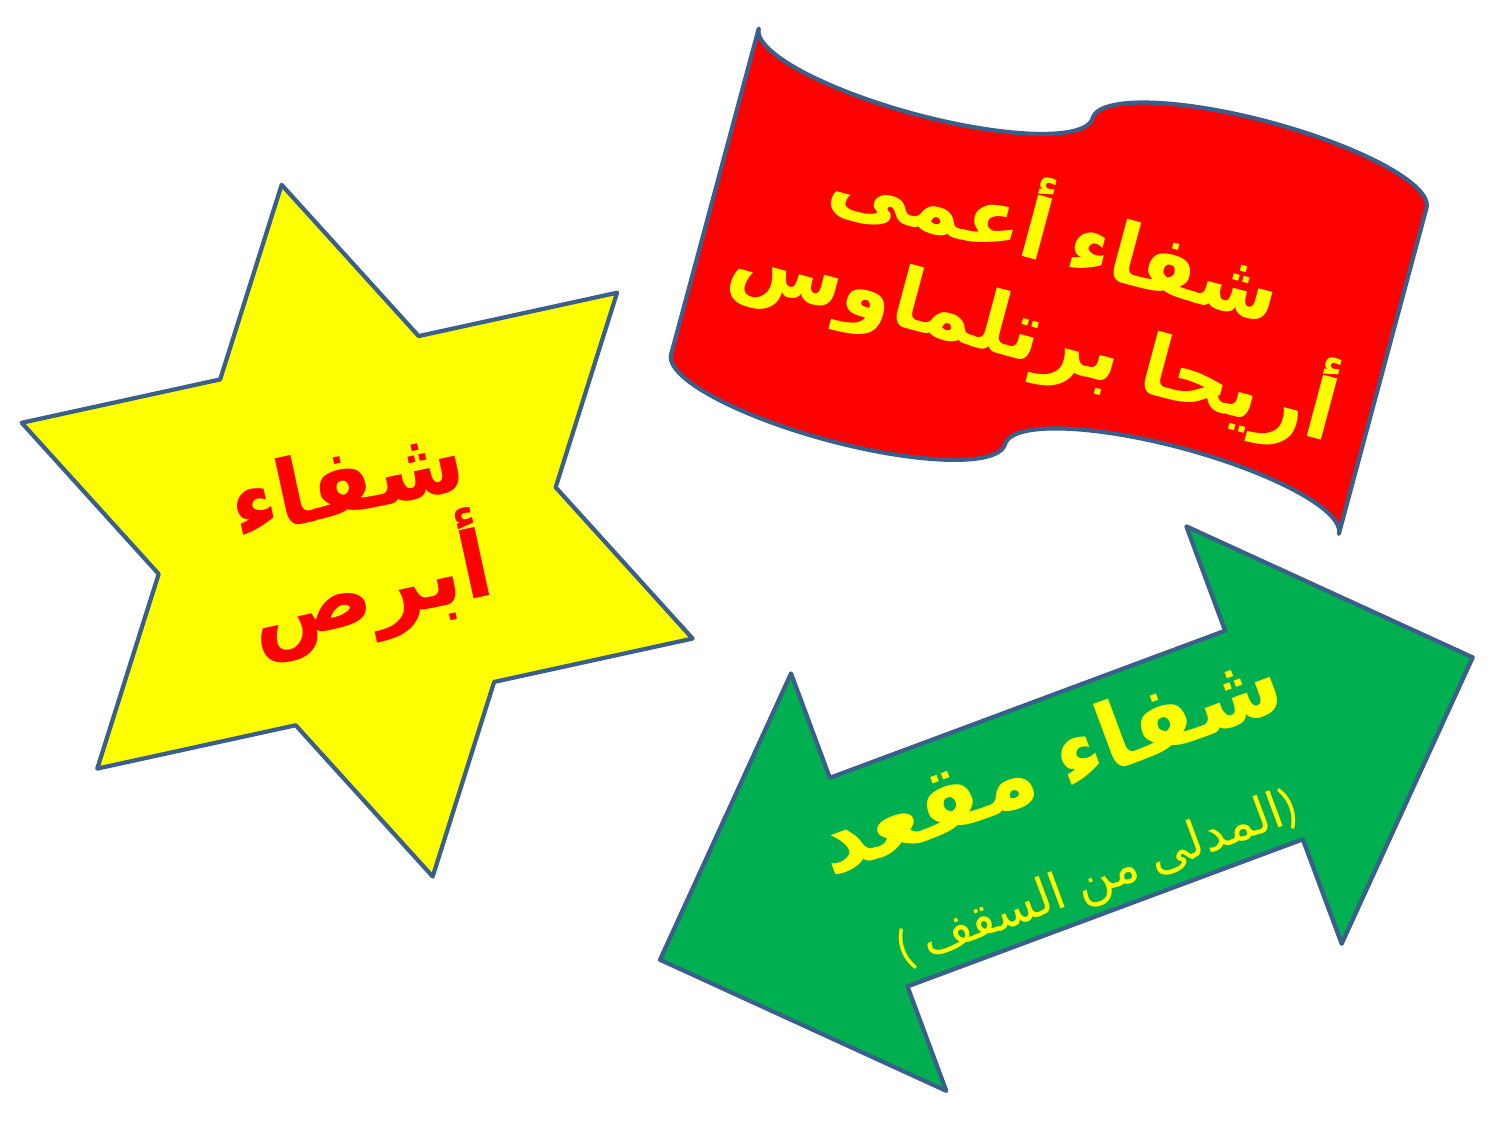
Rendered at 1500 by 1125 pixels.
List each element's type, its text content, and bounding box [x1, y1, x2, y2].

text_box شفاء أبرص [19, 182, 695, 879]
text_box شفاء أعمى أريحا برتلماوس [668, 26, 1429, 536]
text_box شفاء مقعد ( المدلى من السقف) [658, 524, 1475, 1093]
